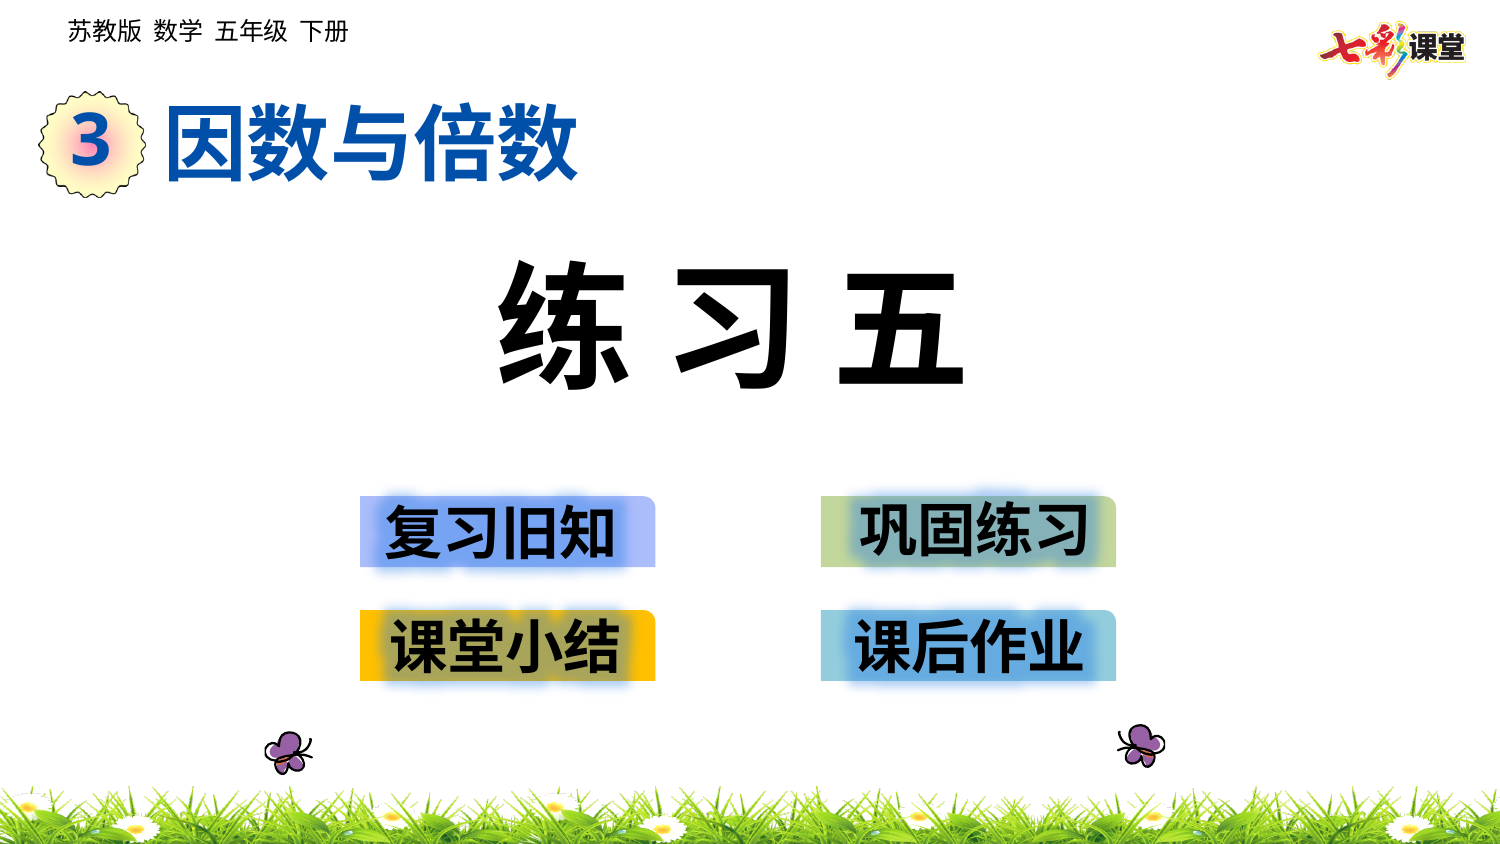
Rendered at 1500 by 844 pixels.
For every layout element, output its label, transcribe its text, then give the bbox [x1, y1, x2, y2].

picture [0, 786, 1500, 844]
text_box 复习旧知 [365, 484, 638, 579]
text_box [37, 84, 146, 198]
picture [1111, 723, 1166, 772]
picture [264, 730, 318, 779]
picture [1316, 20, 1468, 80]
text_box 练 习 五 [483, 235, 982, 412]
text_box 课堂小结 [370, 598, 642, 693]
text_box [818, 494, 822, 570]
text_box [0, 0, 573, 70]
text_box 巩固练习 [840, 481, 1112, 575]
text_box 课后作业 [833, 598, 1106, 693]
text_box 因数与倍数 [152, 85, 592, 197]
